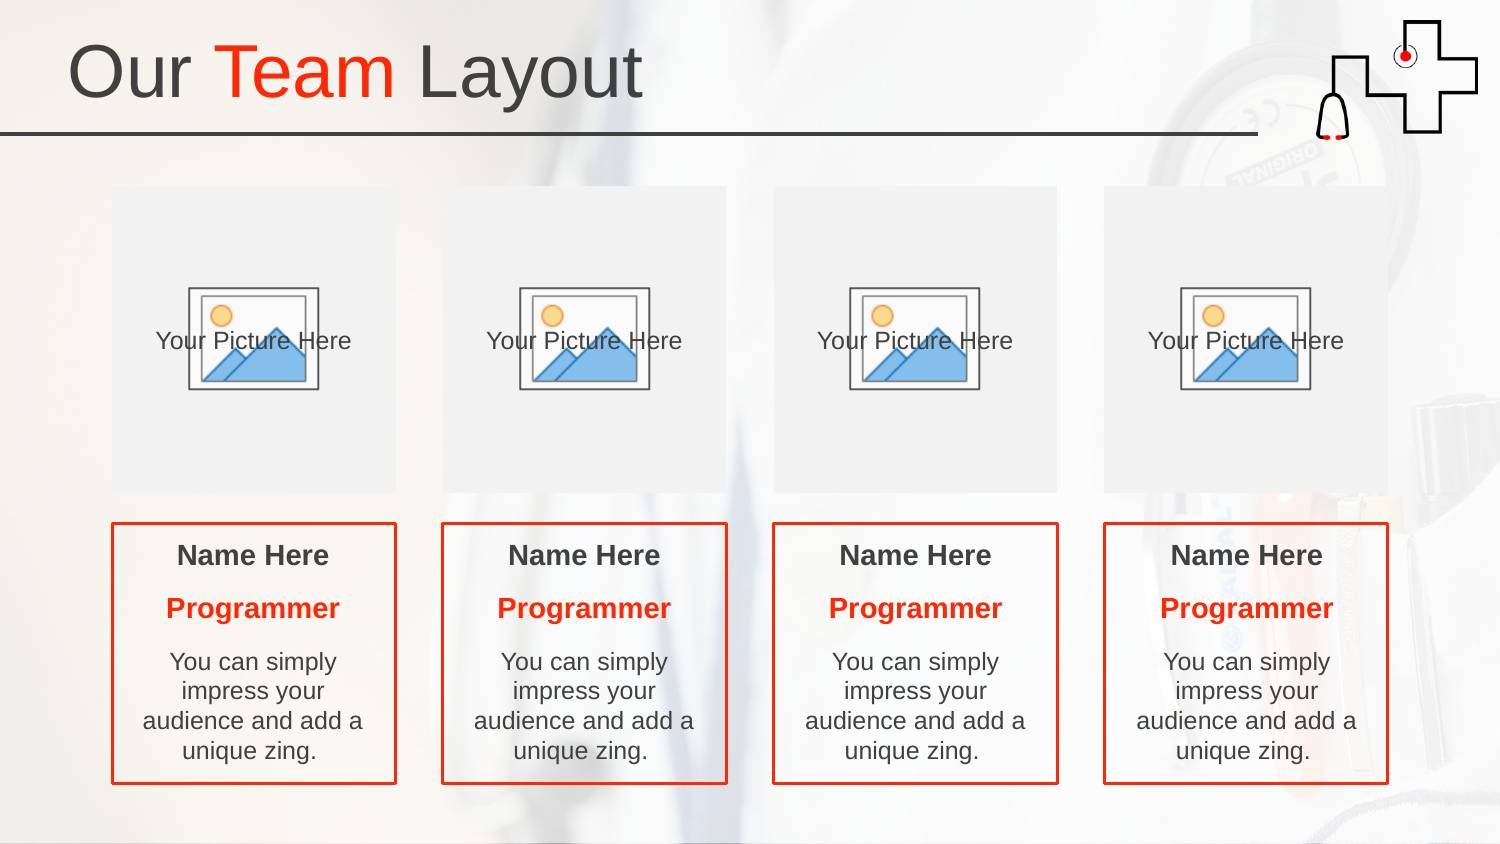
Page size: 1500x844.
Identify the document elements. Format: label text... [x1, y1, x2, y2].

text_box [1116, 533, 1378, 775]
picture [773, 185, 1058, 493]
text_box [785, 533, 1046, 775]
text_box [110, 521, 398, 785]
picture [111, 185, 396, 493]
text_box [441, 521, 728, 785]
list Our Team Layout [53, 20, 1258, 115]
picture [1104, 185, 1389, 493]
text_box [454, 533, 715, 775]
picture [442, 185, 727, 493]
picture [1316, 20, 1478, 140]
text_box [772, 521, 1059, 785]
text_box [123, 533, 384, 775]
text_box [1102, 521, 1390, 785]
